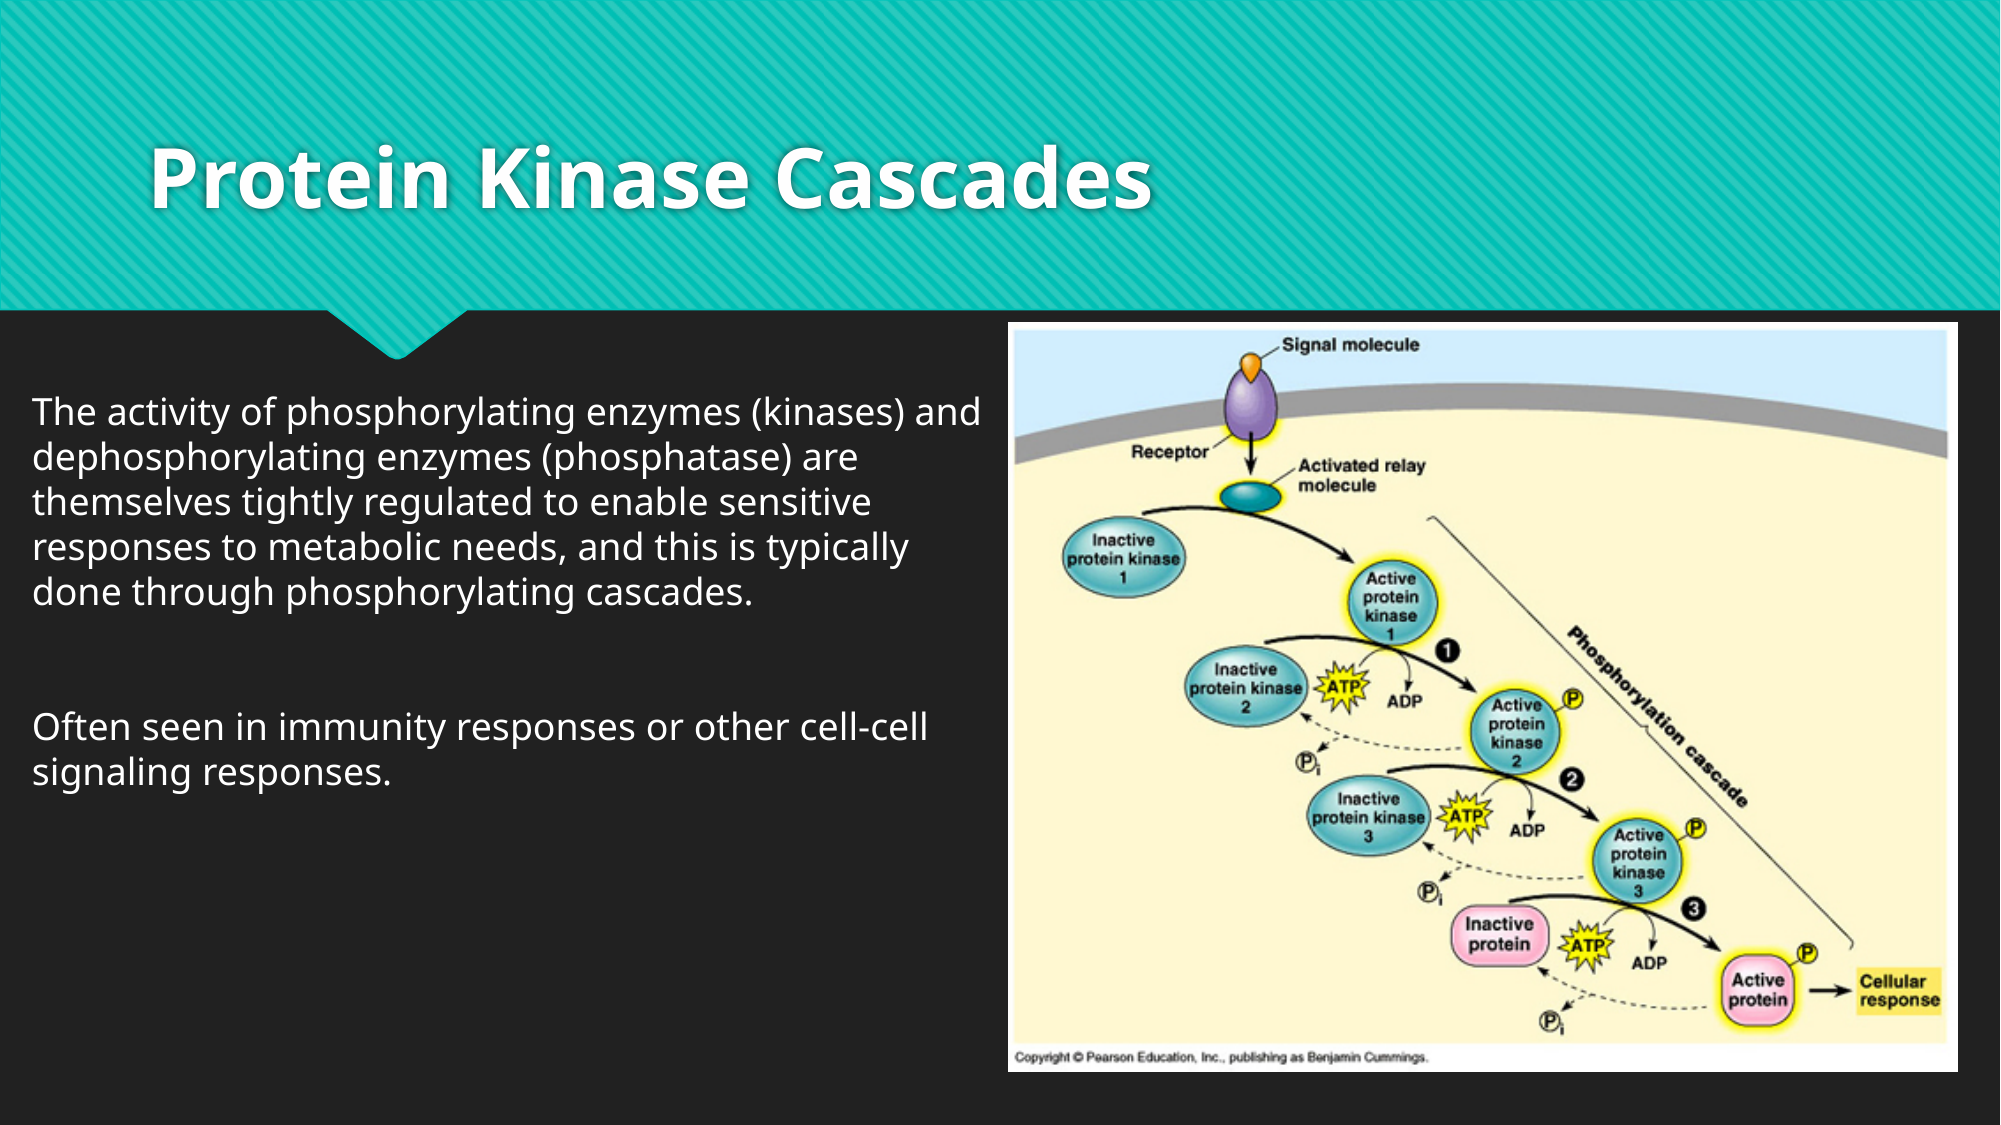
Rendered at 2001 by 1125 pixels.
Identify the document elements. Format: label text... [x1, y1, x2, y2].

title Protein Kinase Cascades [132, 73, 1868, 233]
picture [1008, 322, 1958, 1073]
text_box The activity of phosphorylating enzymes (kinases) and dephosphorylating enzymes (phosphatase) are themselves tightly regulated to enable sensitive responses to metabolic needs, and this is typically done through phosphorylating cascades. Often seen in immunity responses or other cell-cell signaling responses. [17, 380, 1008, 801]
